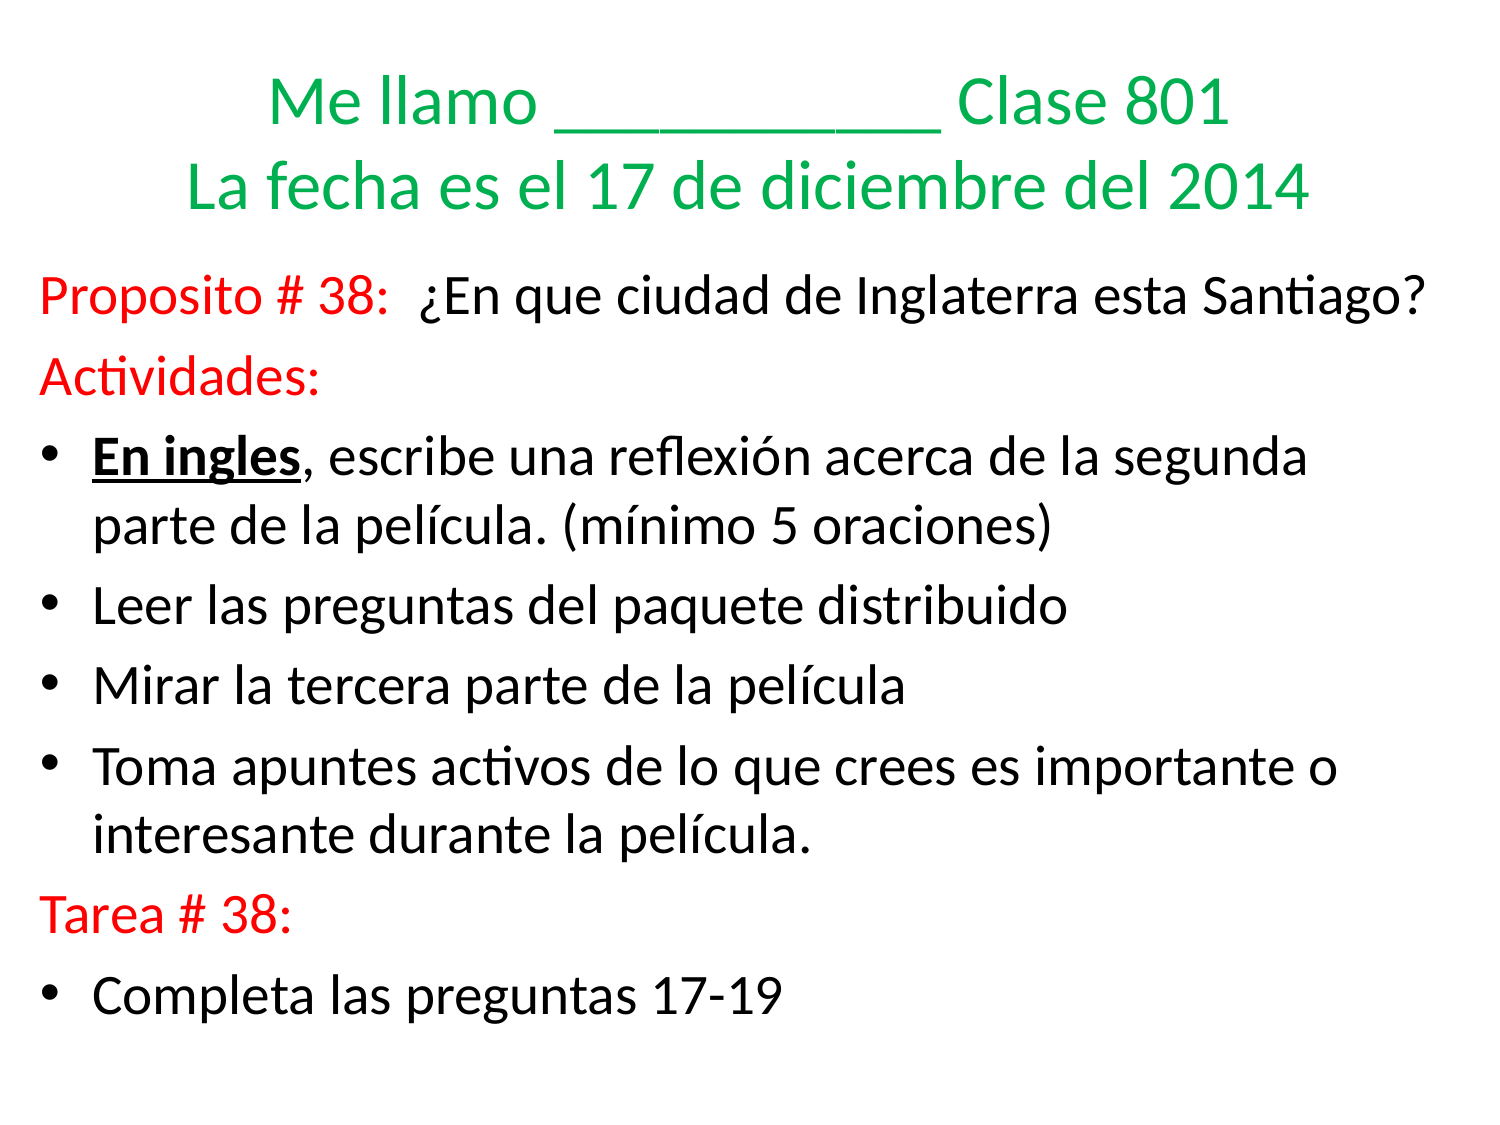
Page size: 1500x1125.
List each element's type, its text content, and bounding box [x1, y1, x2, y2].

list Proposito # 38: ¿En que ciudad de Inglaterra esta Santiago? Actividades: En ingles, escribe una reflexión acerca de la segunda parte de la película. (mínimo 5 oraciones) Leer las preguntas del paquete distribuido Mirar la tercera parte de la película Toma apuntes activos de lo que crees es importante o interesante durante la película. Tarea # 38: Completa las preguntas 17-19 [24, 249, 1450, 1088]
title Me llamo ___________ Clase 801 La fecha es el 17 de diciembre del 2014 [37, 45, 1463, 233]
